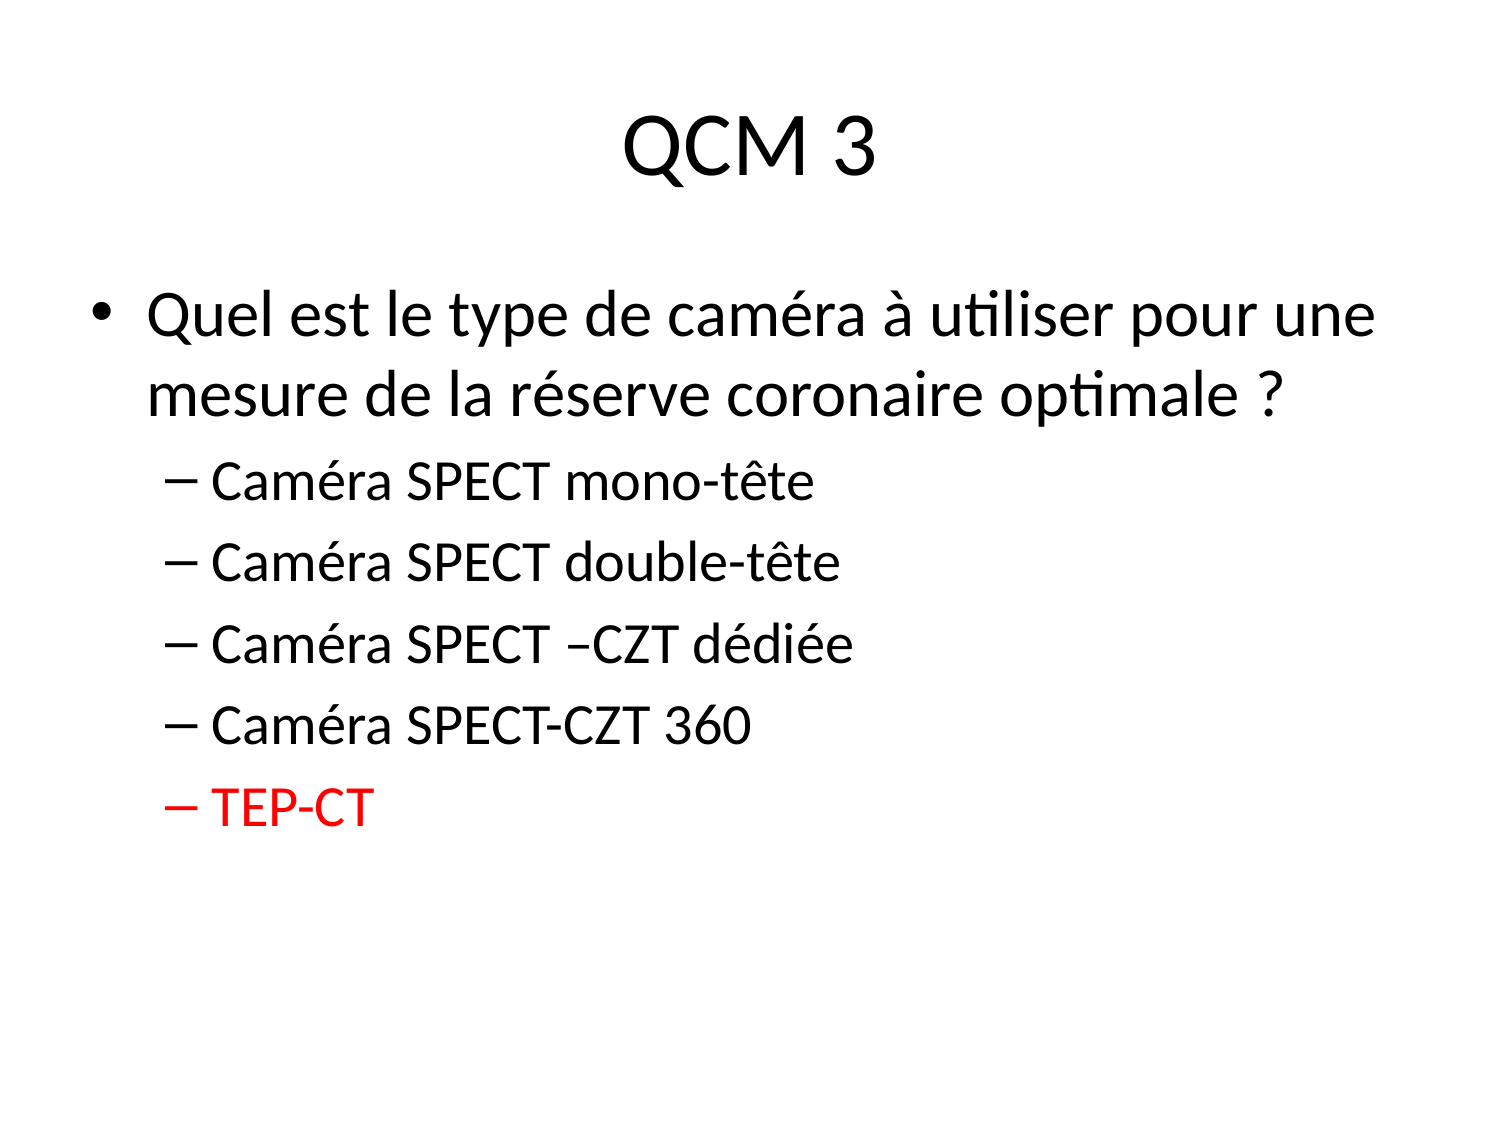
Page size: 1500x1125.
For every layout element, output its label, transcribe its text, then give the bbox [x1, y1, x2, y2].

title QCM 3 [75, 45, 1425, 233]
list Quel est le type de caméra à utiliser pour une mesure de la réserve coronaire optimale ? Caméra SPECT mono-tête Caméra SPECT double-tête Caméra SPECT –CZT dédiée Caméra SPECT-CZT 360 TEP-CT [75, 262, 1425, 1005]
